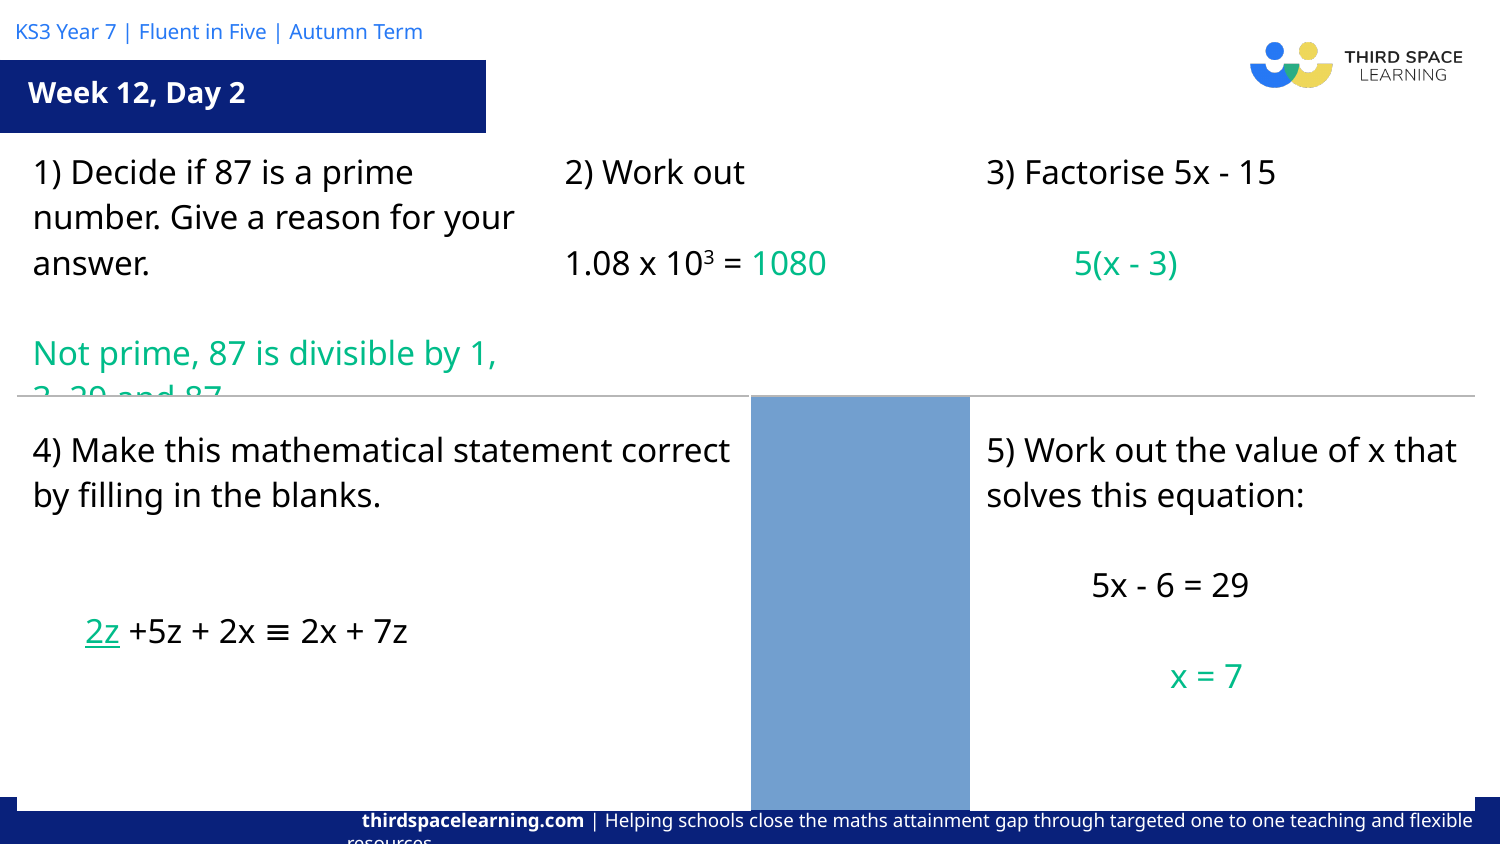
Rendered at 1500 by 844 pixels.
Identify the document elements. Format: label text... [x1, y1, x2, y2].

table_header 2) Work out 1.08 x 103 = 1080 [550, 142, 970, 395]
table_cell 5) Work out the value of x that solves this equation: 5x - 6 = 29 x = 7 [972, 397, 1474, 810]
text_box Week 12, Day 2 [13, 59, 383, 125]
table_cell 4) Make this mathematical statement correct by filling in the blanks. 2z +5z + 2x ≡ 2x + 7z [19, 397, 749, 810]
picture [1250, 33, 1465, 99]
table_header 1) Decide if 87 is a prime number. Give a reason for your answer. Not prime, 87 is divisible by 1, 3, 29 and 87 [19, 142, 549, 395]
table_header 3) Factorise 5x - 15 5(x - 3) [972, 142, 1474, 395]
